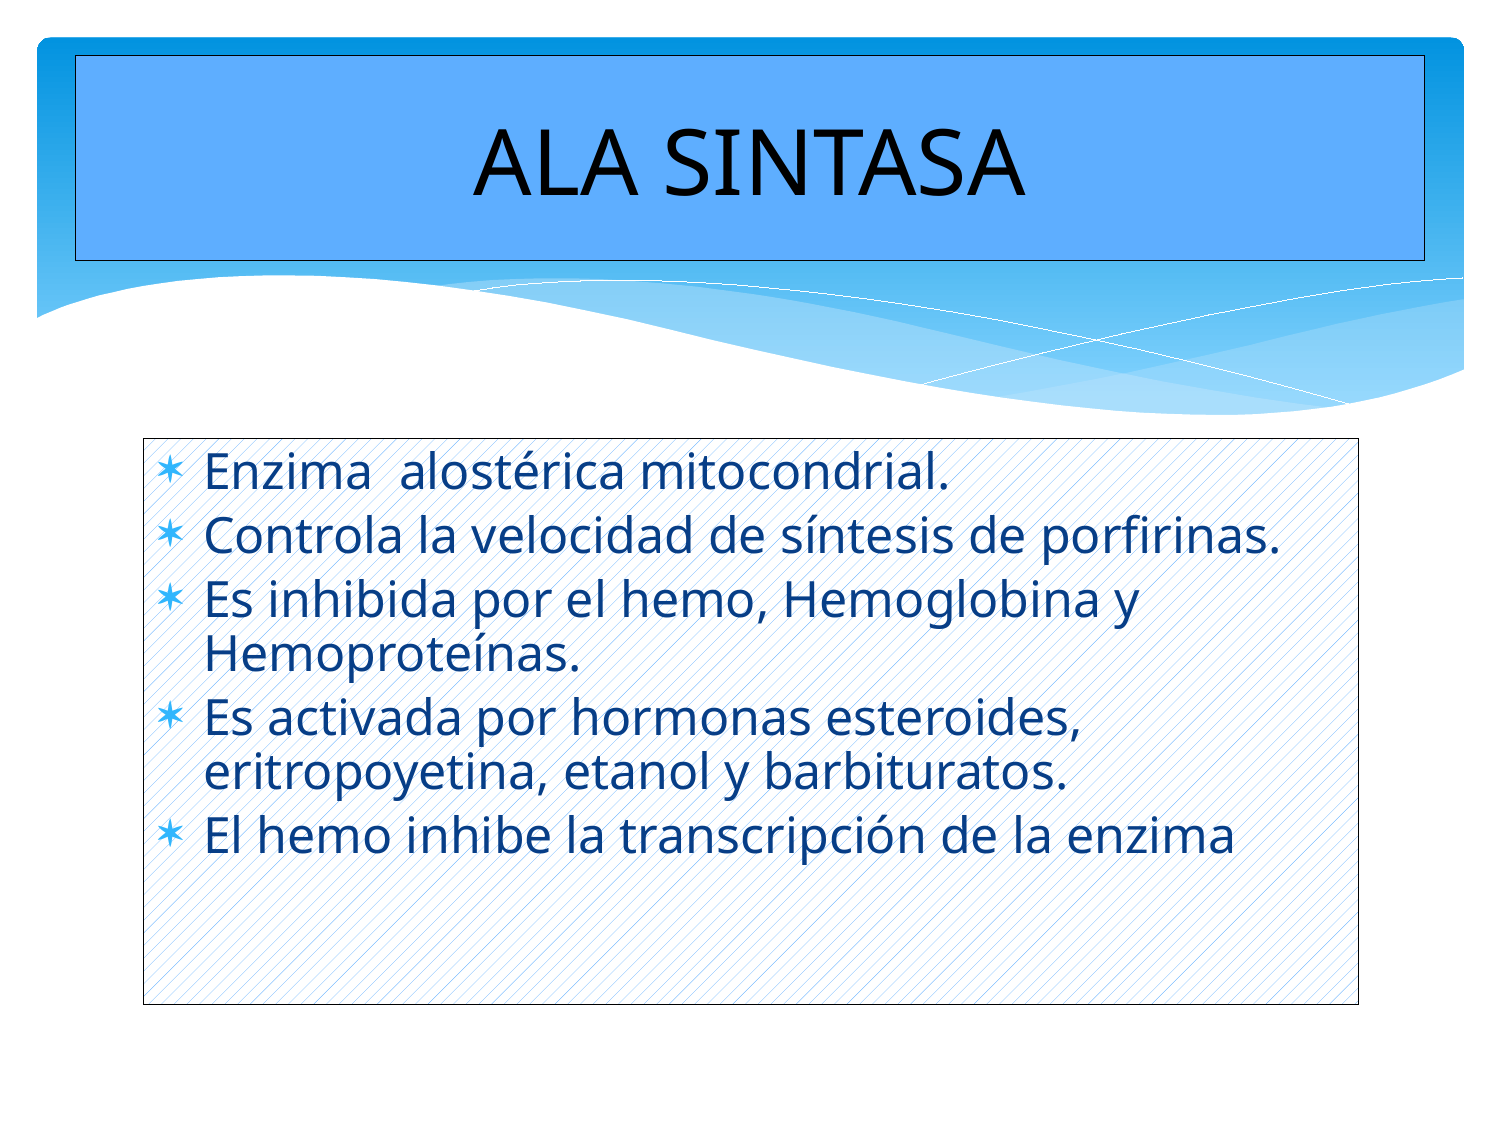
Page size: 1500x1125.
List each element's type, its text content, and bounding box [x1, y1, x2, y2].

title ALA SINTASA [75, 55, 1425, 261]
list Enzima alostérica mitocondrial. Controla la velocidad de síntesis de porfirinas. Es inhibida por el hemo, Hemoglobina y Hemoproteínas. Es activada por hormonas esteroides, eritropoyetina, etanol y barbituratos. El hemo inhibe la transcripción de la enzima [143, 438, 1359, 1005]
